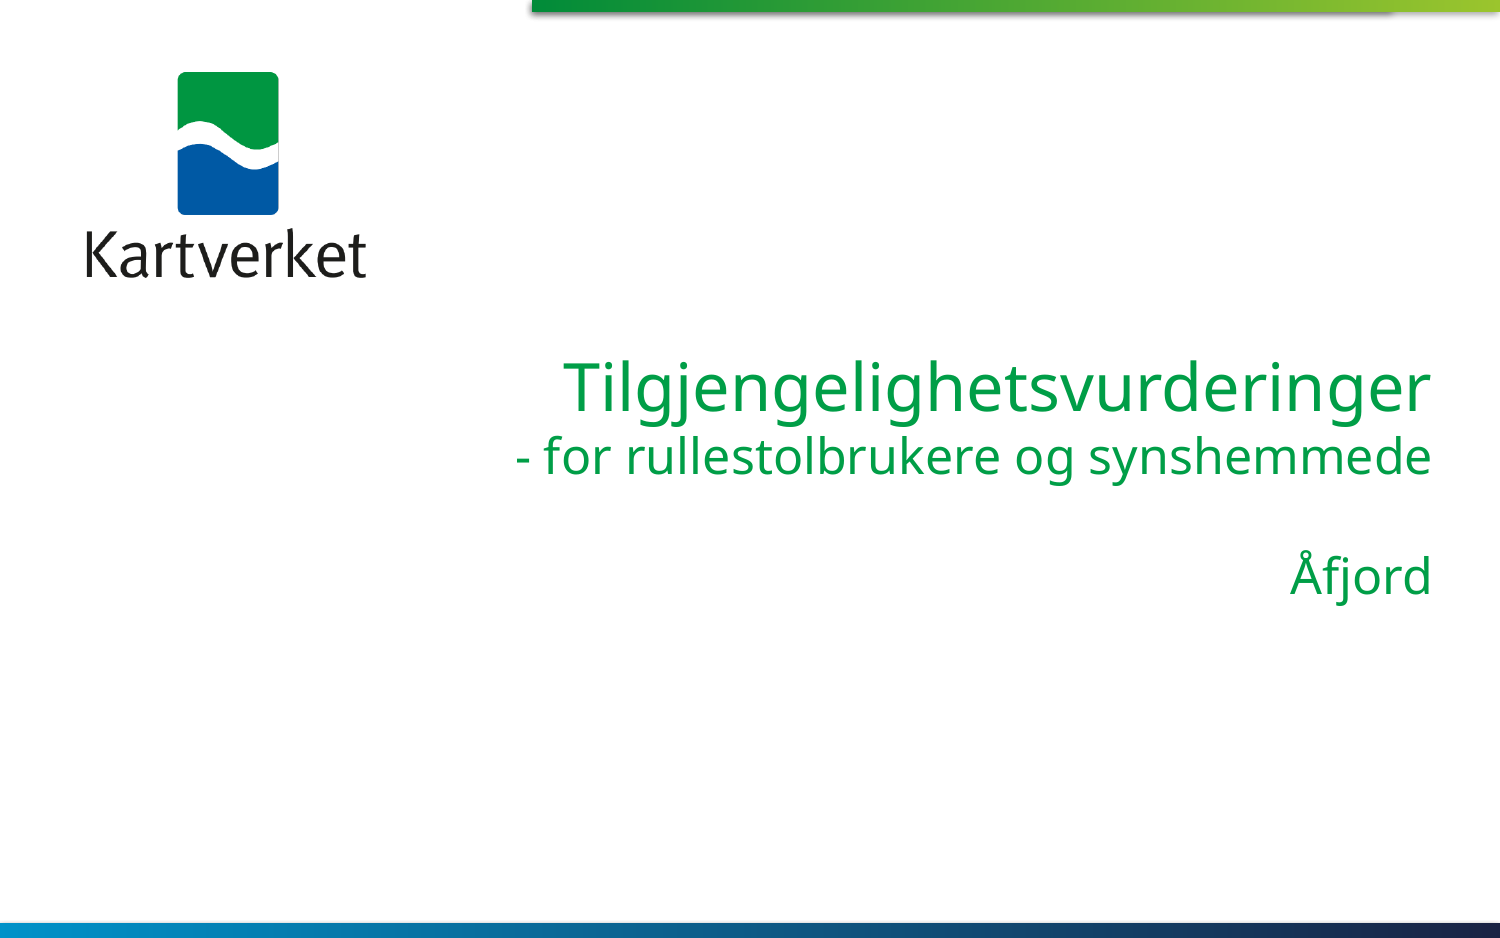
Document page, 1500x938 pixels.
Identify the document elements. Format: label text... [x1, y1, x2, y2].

text_box Tilgjengelighetsvurderinger - for rullestolbrukere og synshemmede Åfjord [66, 337, 1449, 613]
